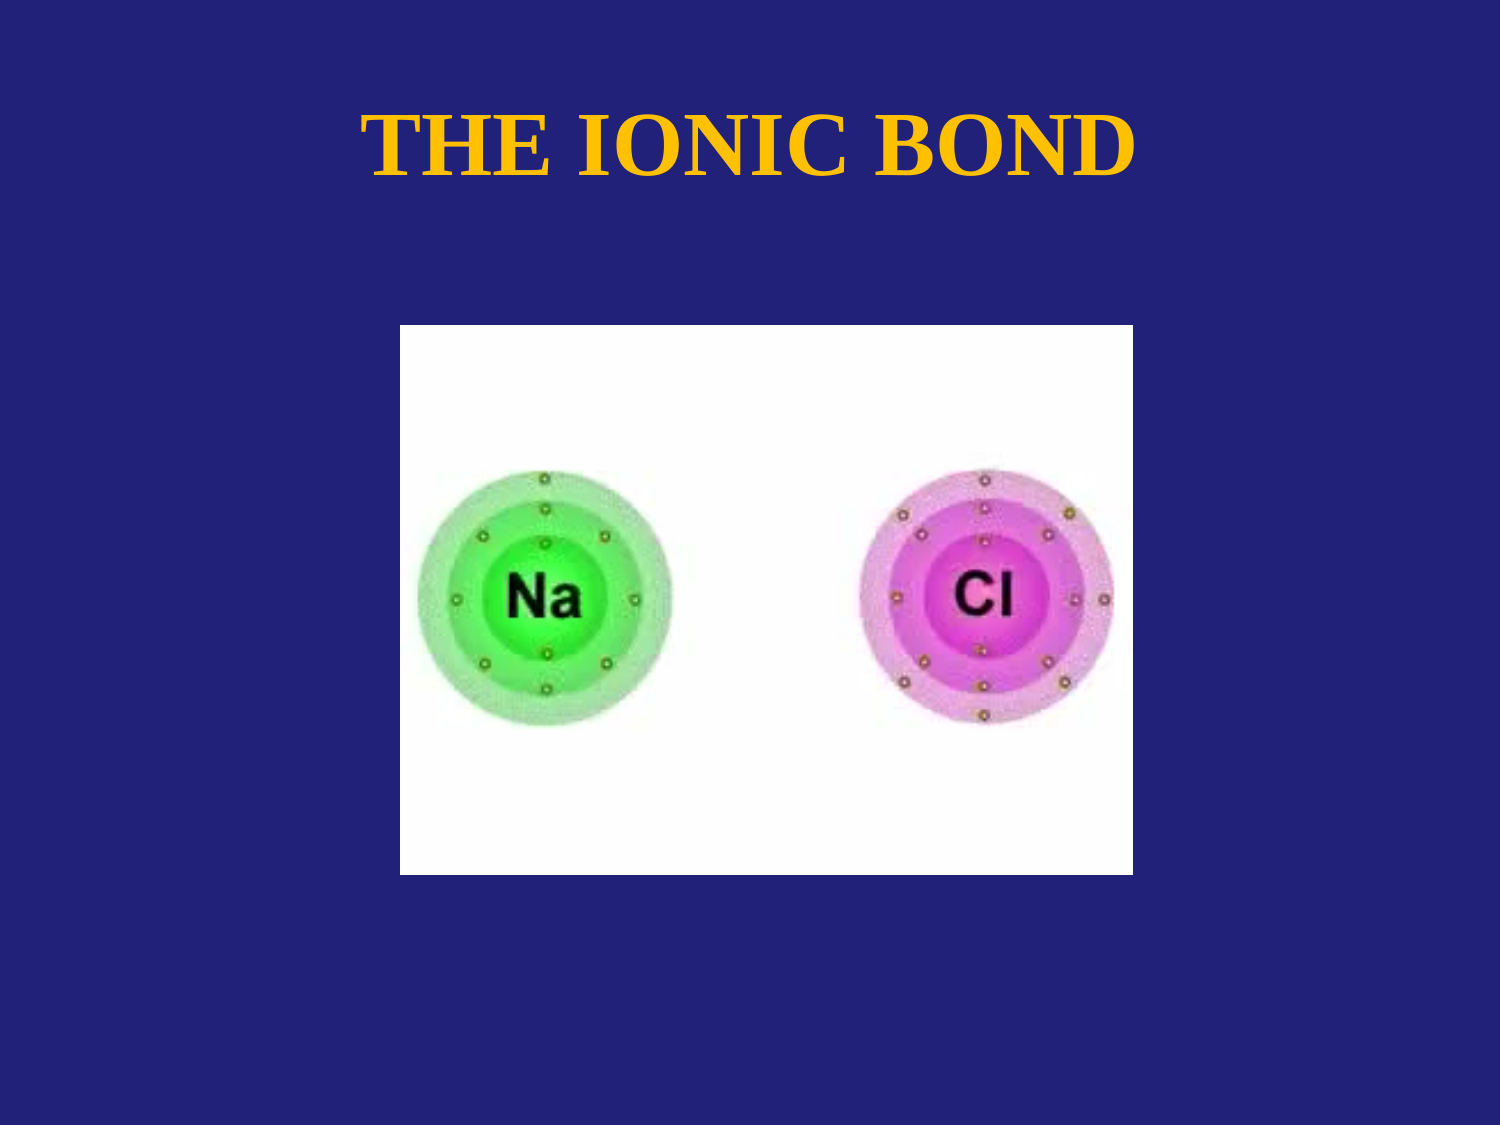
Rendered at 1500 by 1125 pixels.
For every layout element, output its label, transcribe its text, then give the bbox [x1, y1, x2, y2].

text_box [399, 324, 1134, 876]
title THE IONIC BOND [75, 45, 1425, 233]
